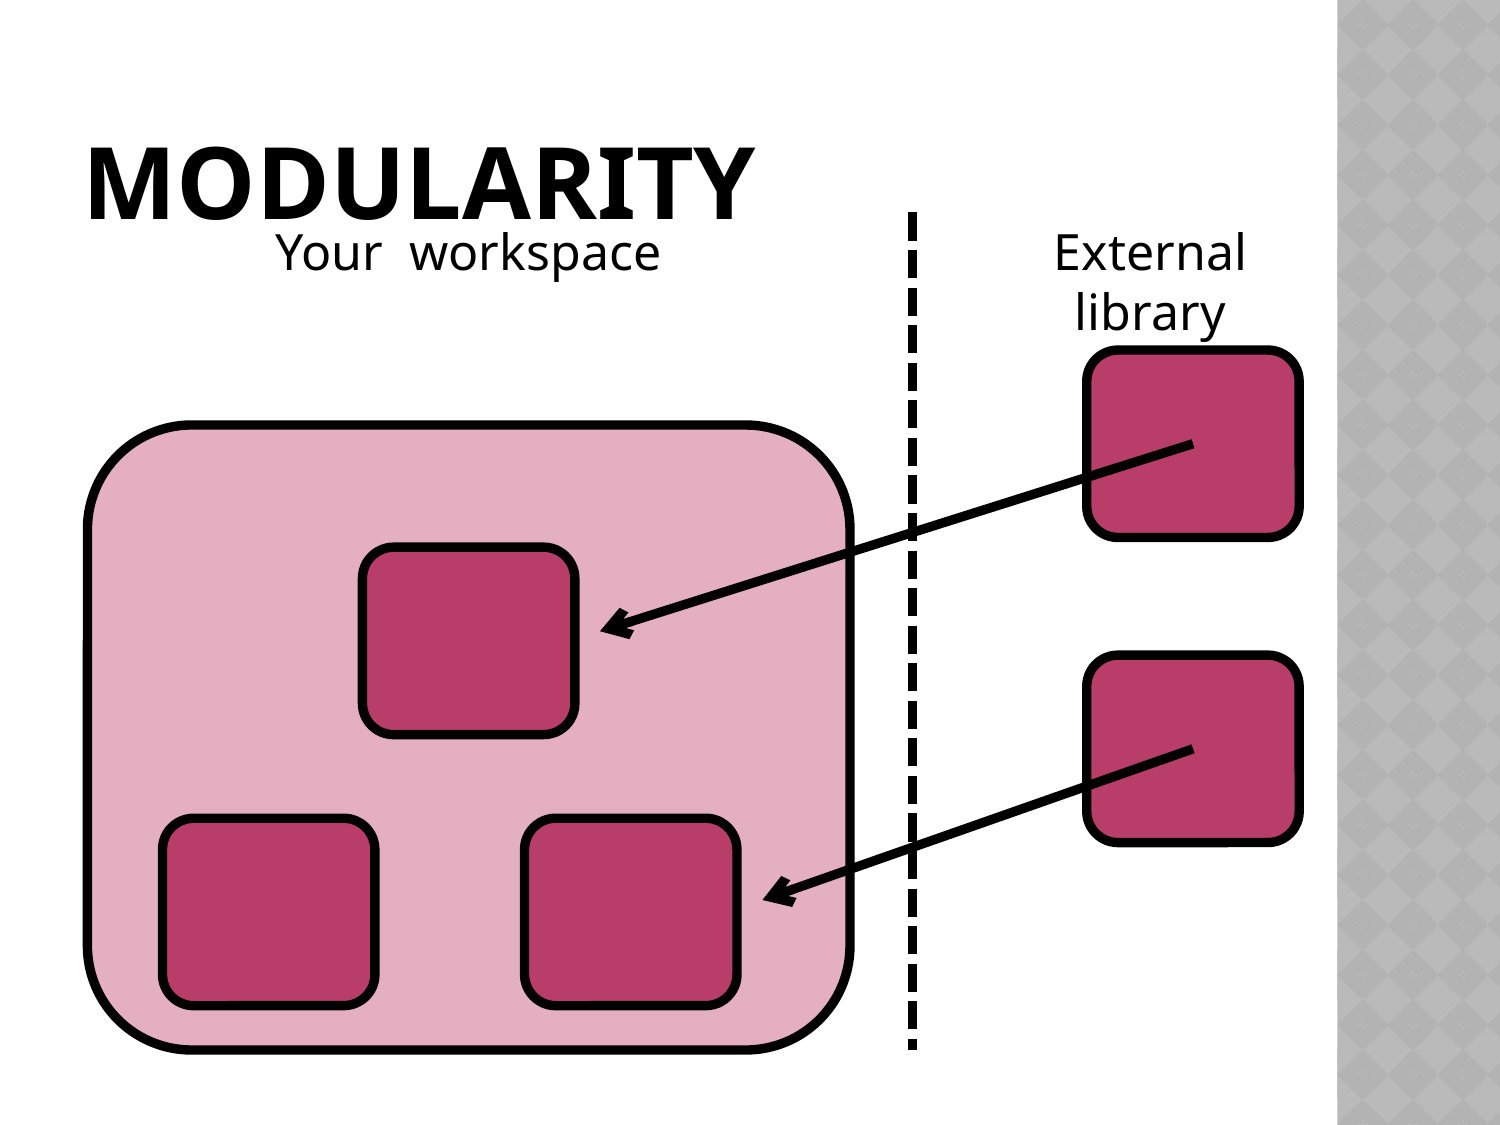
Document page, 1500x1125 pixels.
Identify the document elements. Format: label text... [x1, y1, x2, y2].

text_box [599, 443, 1194, 632]
text_box [521, 814, 741, 1009]
text_box [84, 421, 854, 1054]
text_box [762, 748, 1194, 901]
text_box Your workspace [239, 212, 699, 288]
text_box [359, 543, 579, 738]
title Modularity [75, 52, 1263, 240]
text_box External library [963, 212, 1338, 348]
text_box [1083, 348, 1303, 541]
text_box [1083, 651, 1303, 846]
text_box [159, 814, 379, 1009]
